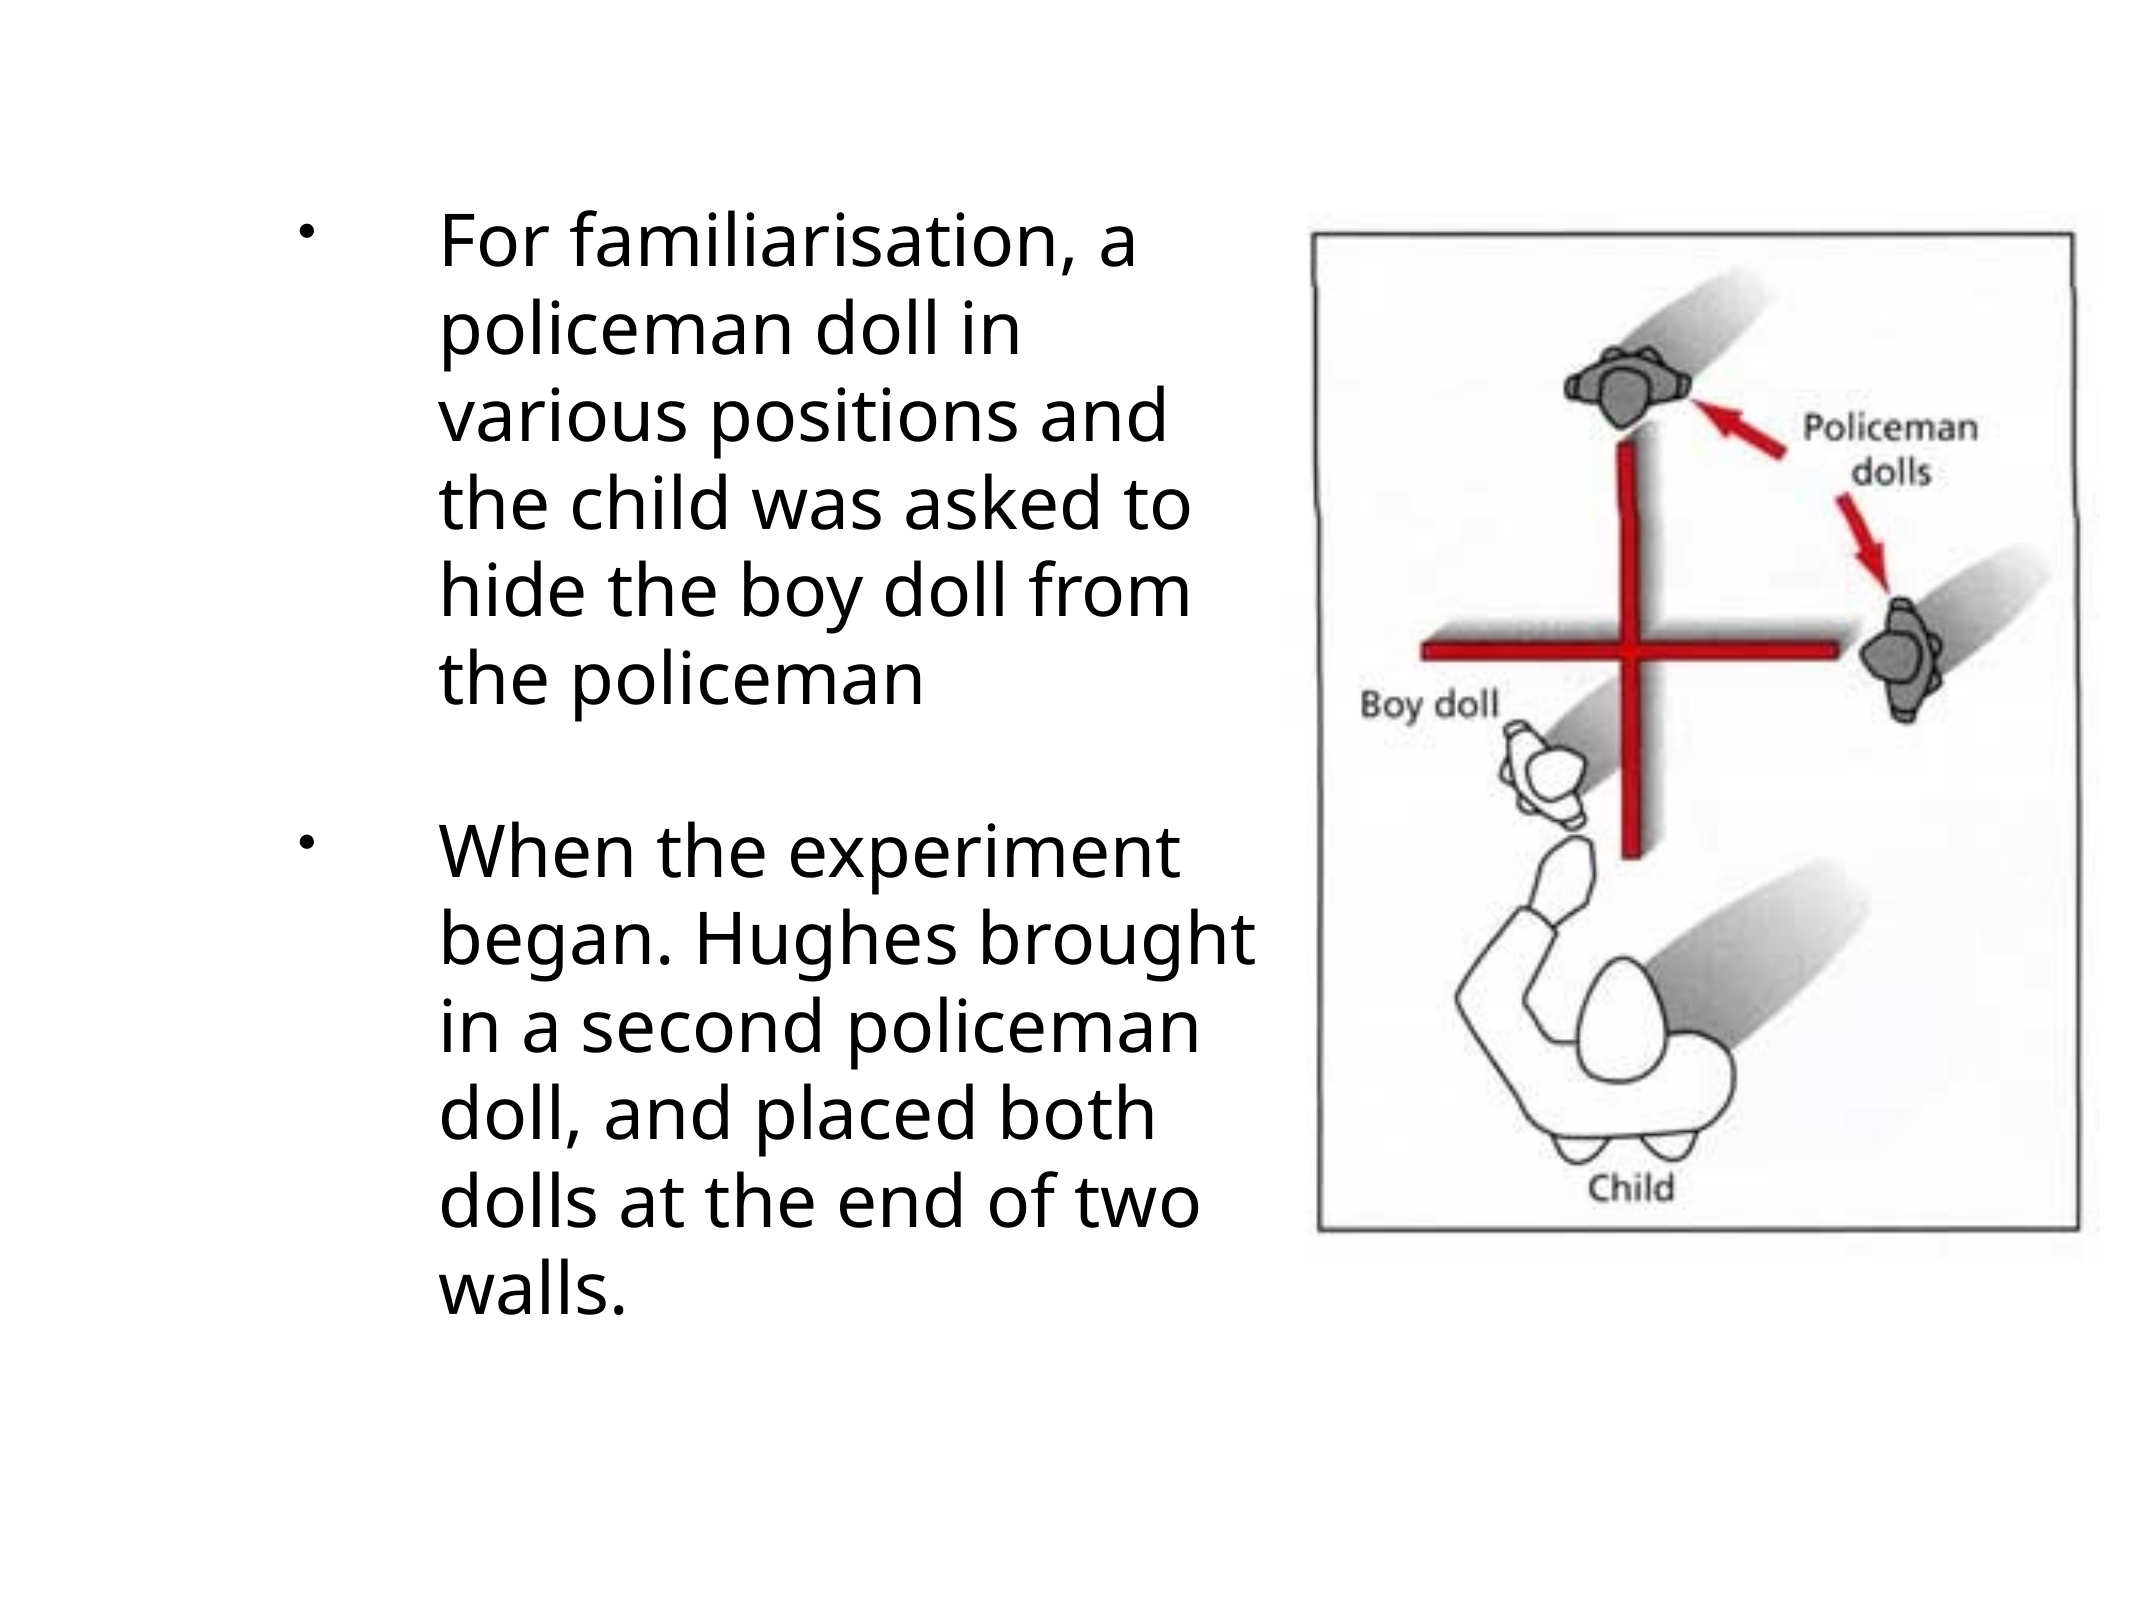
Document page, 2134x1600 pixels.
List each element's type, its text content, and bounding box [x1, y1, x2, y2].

list For familiarisation, a policeman doll in various positions and the child was asked to hide the boy doll from the policeman When the experiment began. Hughes brought in a second policeman doll, and placed both dolls at the end of two walls. [297, 193, 1269, 1226]
picture [1283, 211, 2100, 1272]
